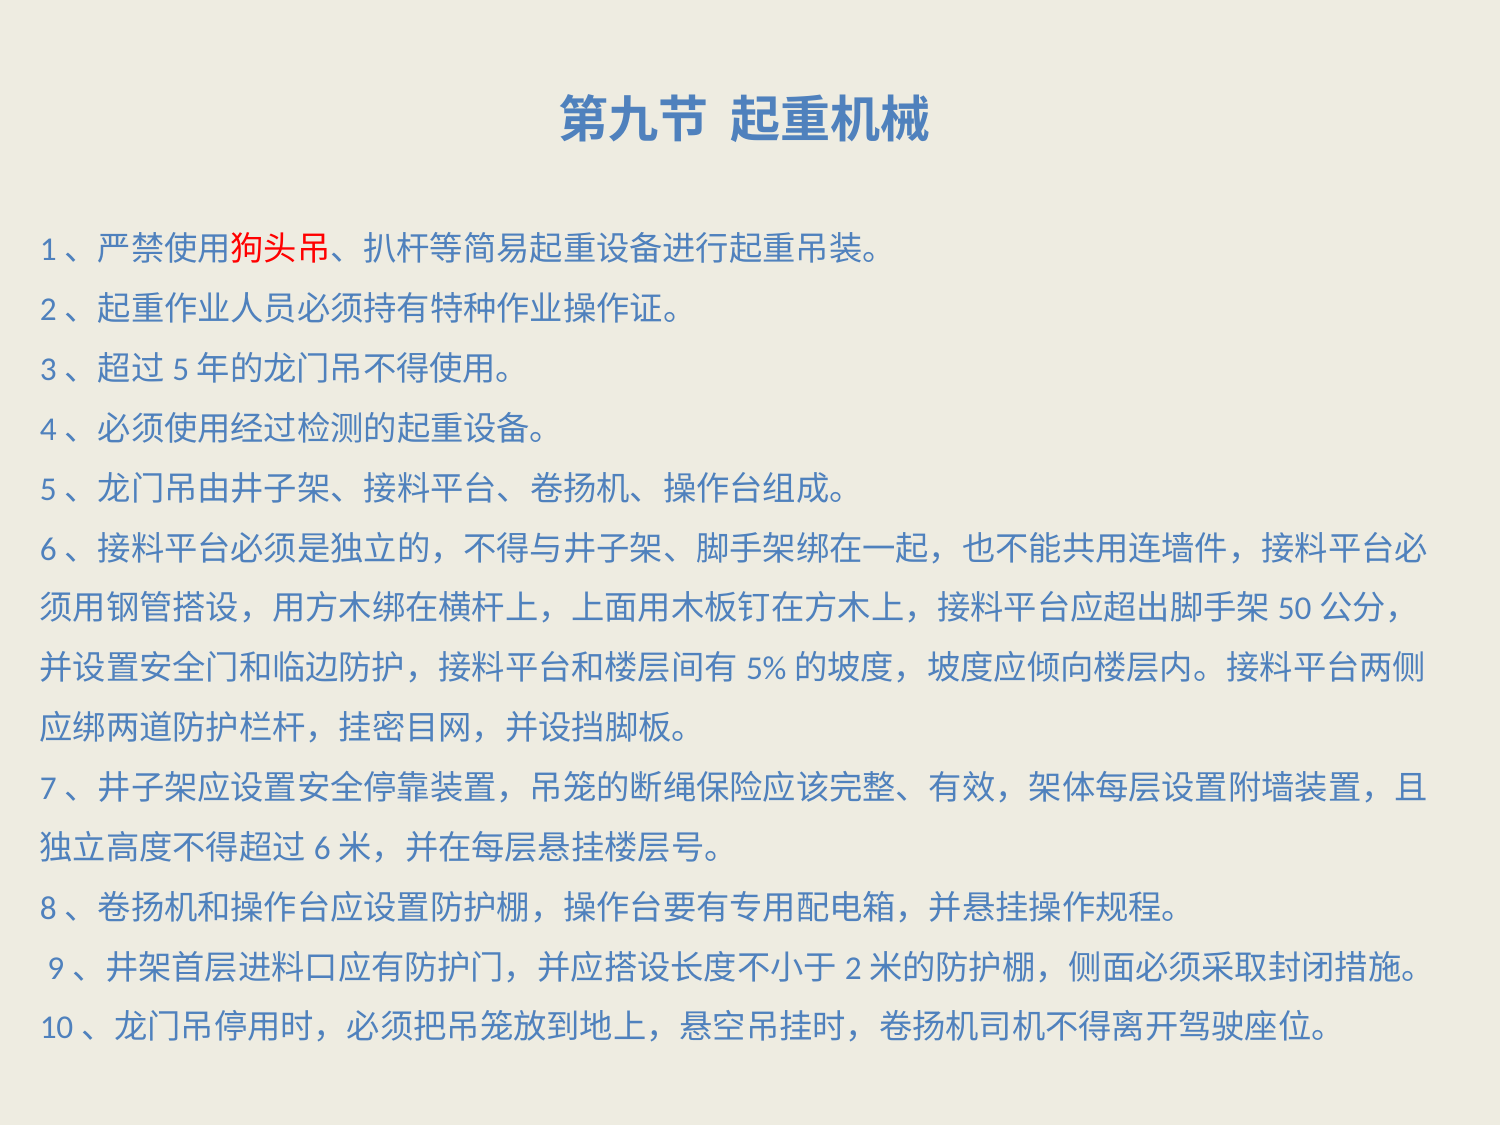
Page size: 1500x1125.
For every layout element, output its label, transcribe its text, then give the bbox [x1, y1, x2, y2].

text_box 第九节 起重机械 1、严禁使用狗头吊、扒杆等简易起重设备进行起重吊装。 2、起重作业人员必须持有特种作业操作证。 3、超过5年的龙门吊不得使用。 4、必须使用经过检测的起重设备。 5、龙门吊由井子架、接料平台、卷扬机、操作台组成。 6、接料平台必须是独立的，不得与井子架、脚手架绑在一起，也不能共用连墙件，接料平台必须用钢管搭设，用方木绑在横杆上，上面用木板钉在方木上，接料平台应超出脚手架50公分，并设置安全门和临边防护，接料平台和楼层间有5%的坡度，坡度应倾向楼层内。接料平台两侧应绑两道防护栏杆，挂密目网，并设挡脚板。 7、井子架应设置安全停靠装置，吊笼的断绳保险应该完整、有效，架体每层设置附墙装置，且独立高度不得超过6米，并在每层悬挂楼层号。 8、卷扬机和操作台应设置防护棚，操作台要有专用配电箱，并悬挂操作规程。 9、井架首层进料口应有防护门，并应搭设长度不小于2米的防护棚，侧面必须采取封闭措施。 10、龙门吊停用时，必须把吊笼放到地上，悬空吊挂时，卷扬机司机不得离开驾驶座位。 [24, 49, 1464, 1053]
